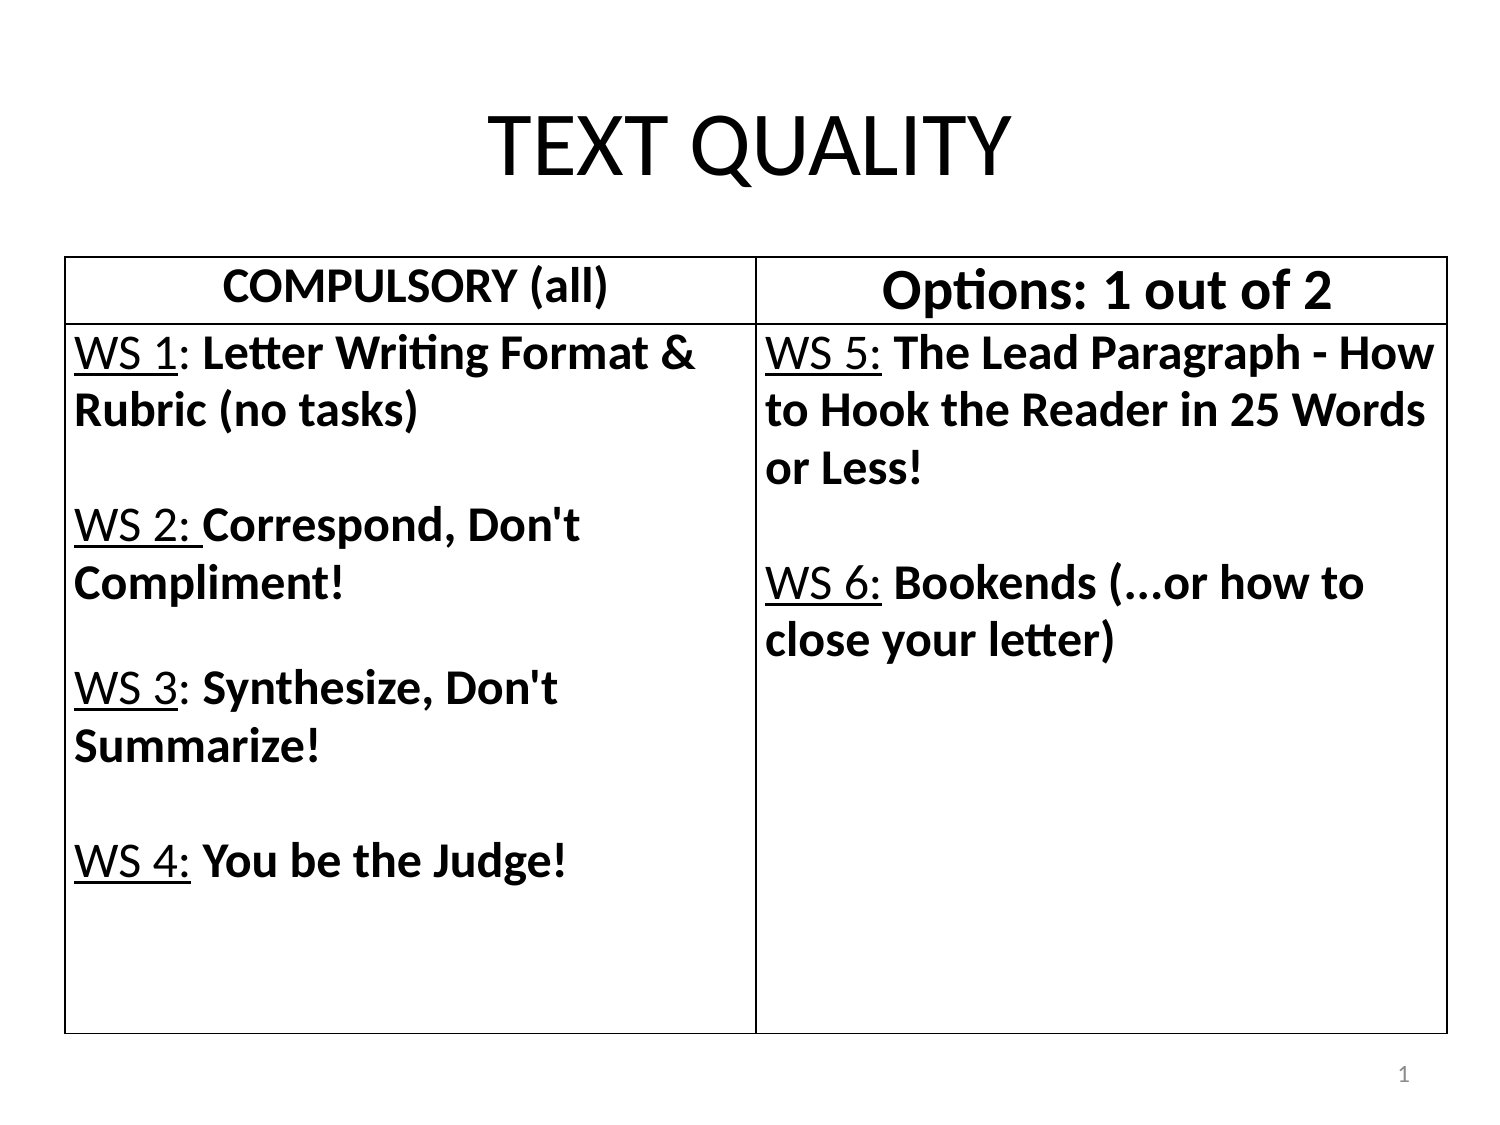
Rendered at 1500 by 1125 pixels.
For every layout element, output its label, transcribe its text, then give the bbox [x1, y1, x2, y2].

table_cell WS 1: Letter Writing Format & Rubric (no tasks) WS 2: Correspond, Don't Compliment! WS 3: Synthesize, Don't Summarize! WS 4: You be the Judge! [66, 325, 755, 1033]
table_header Options: 1 out of 2 [757, 258, 1446, 323]
table_header COMPULSORY (all) [66, 258, 755, 323]
title TEXT QUALITY [75, 45, 1425, 233]
table_cell WS 5: The Lead Paragraph - How to Hook the Reader in 25 Words or Less! WS 6: Bookends (...or how to close your letter) [757, 325, 1446, 1033]
slide_number 1 [1074, 1042, 1425, 1103]
